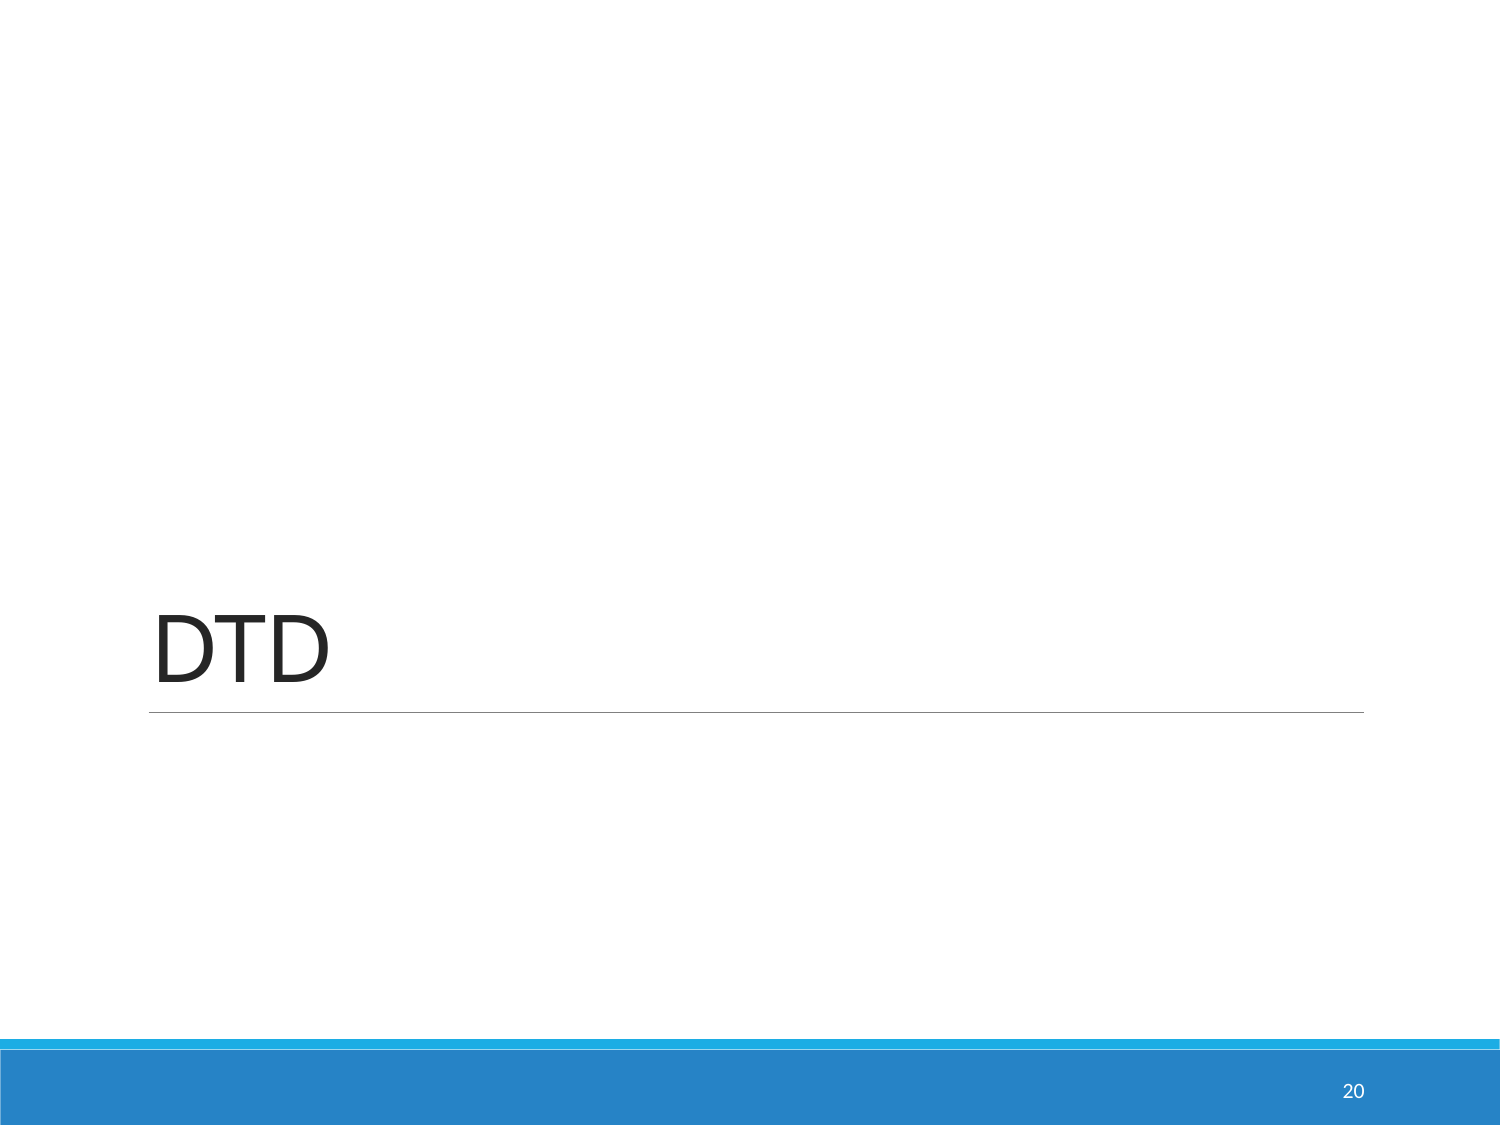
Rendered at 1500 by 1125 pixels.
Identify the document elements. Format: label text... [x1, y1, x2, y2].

title DTD [135, 124, 1373, 710]
slide_number 20 [1218, 1059, 1380, 1120]
